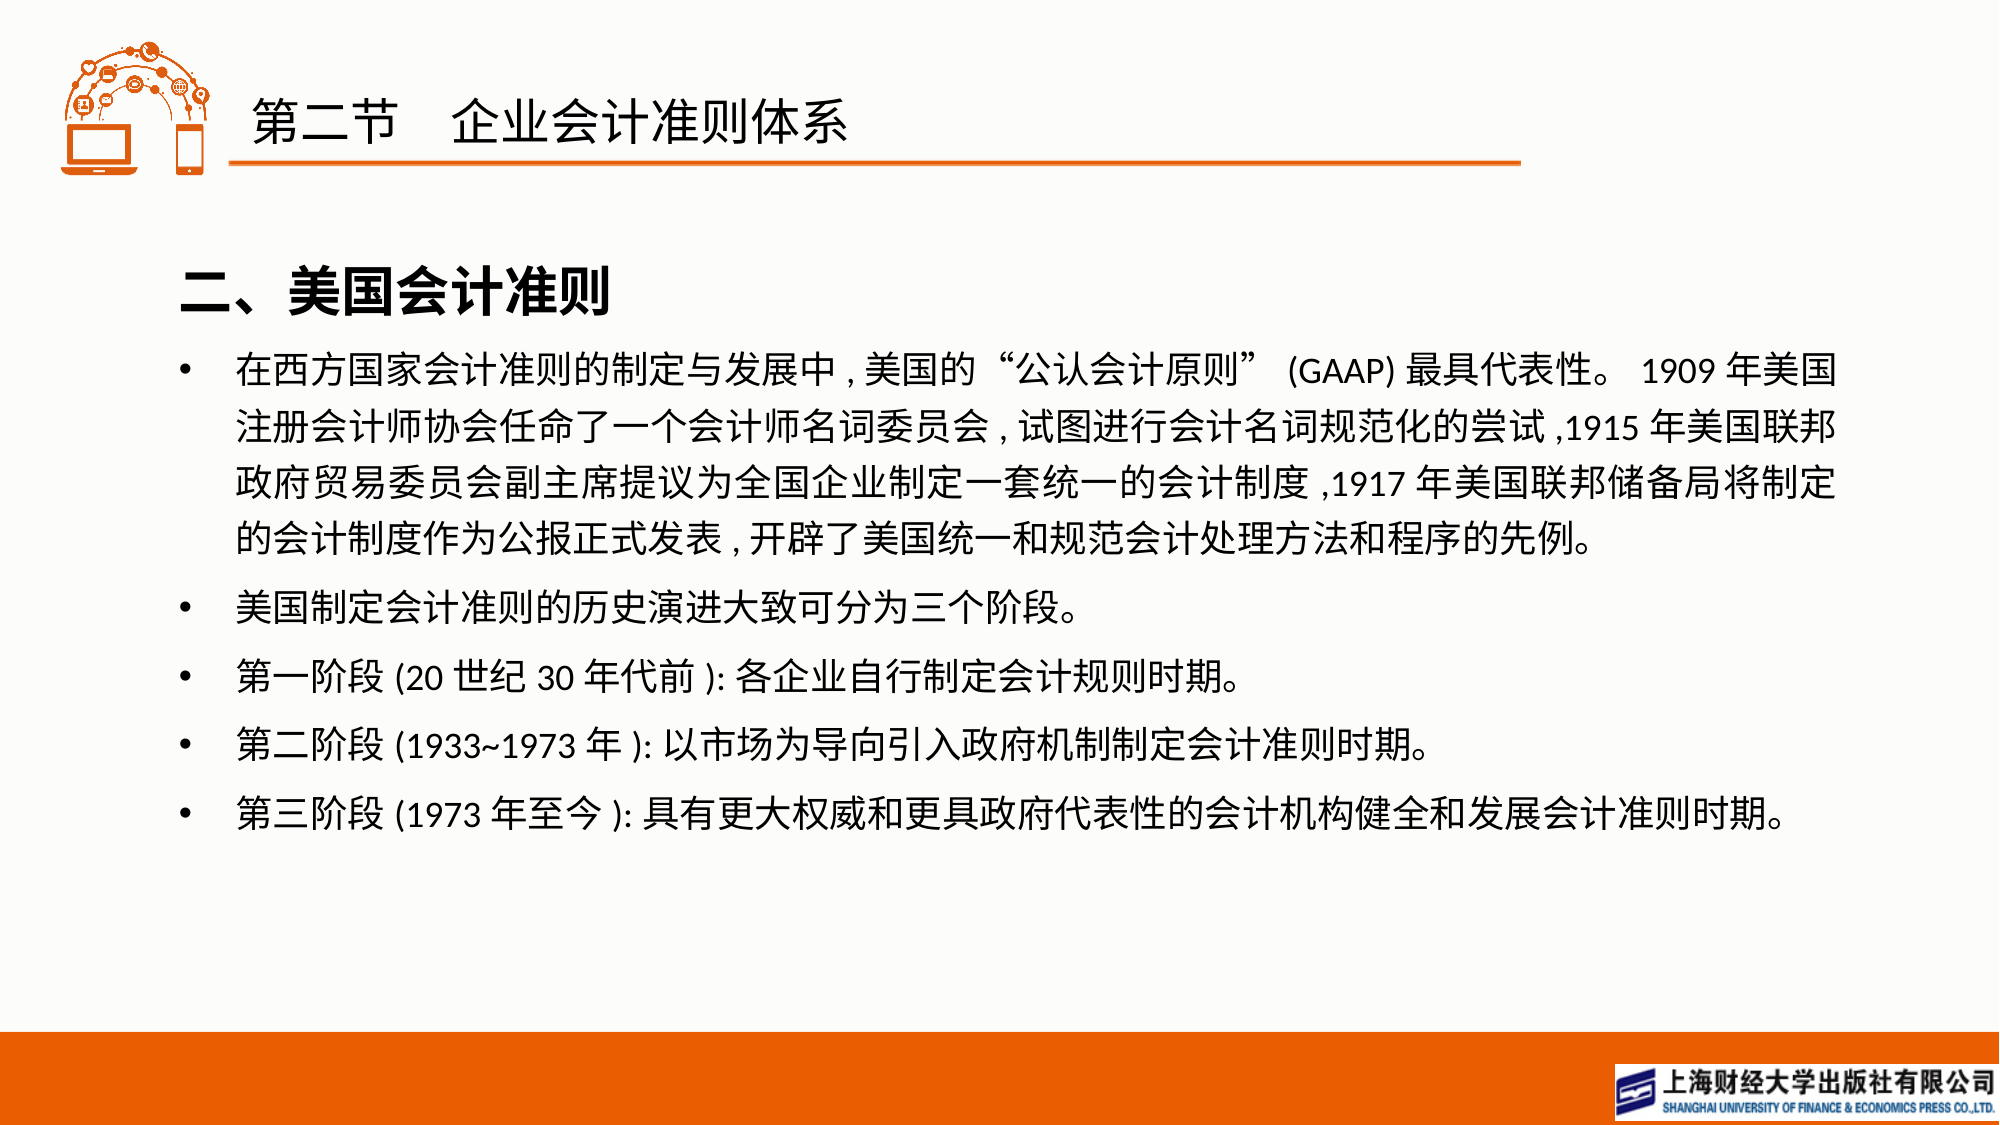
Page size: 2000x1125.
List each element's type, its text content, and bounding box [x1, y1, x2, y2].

list 二、美国会计准则 在西方国家会计准则的制定与发展中,美国的“公认会计原则”(GAAP)最具代表性。1909年美国注册会计师协会任命了一个会计师名词委员会,试图进行会计名词规范化的尝试,1915年美国联邦政府贸易委员会副主席提议为全国企业制定一套统一的会计制度,1917年美国联邦储备局将制定的会计制度作为公报正式发表,开辟了美国统一和规范会计处理方法和程序的先例。 美国制定会计准则的历史演进大致可分为三个阶段。 第一阶段(20世纪30年代前):各企业自行制定会计规则时期。 第二阶段(1933~1973年):以市场为导向引入政府机制制定会计准则时期。 第三阶段(1973年至今):具有更大权威和更具政府代表性的会计机构健全和发展会计准则时期。 [163, 227, 1853, 1049]
picture [0, 0, 2000, 1125]
title 第二节 企业会计准则体系 [235, 82, 1605, 189]
